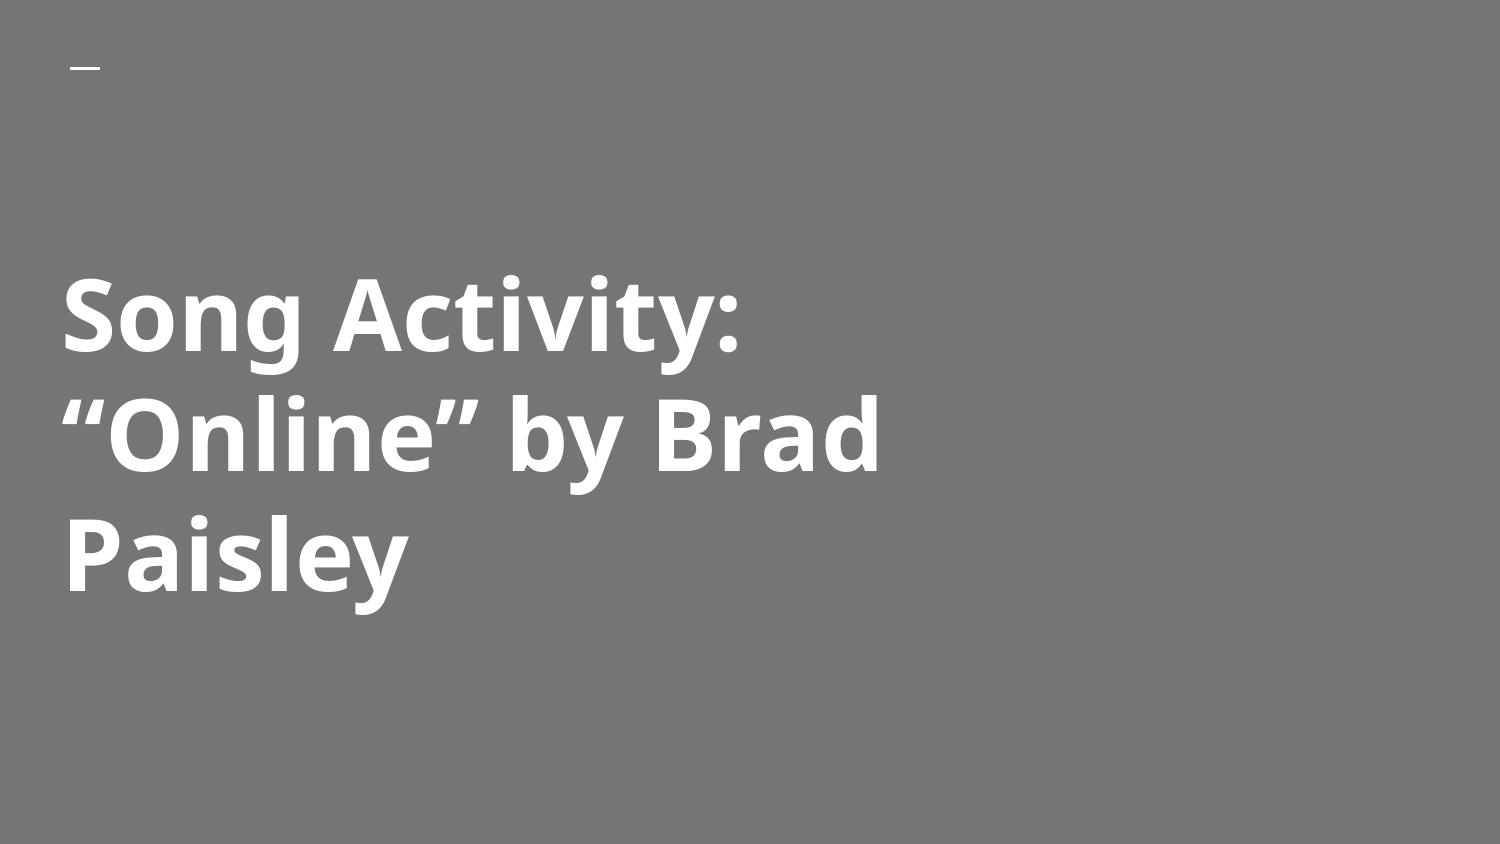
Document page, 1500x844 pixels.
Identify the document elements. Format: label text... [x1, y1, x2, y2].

title Song Activity: “Online” by Brad Paisley [46, 116, 1071, 746]
